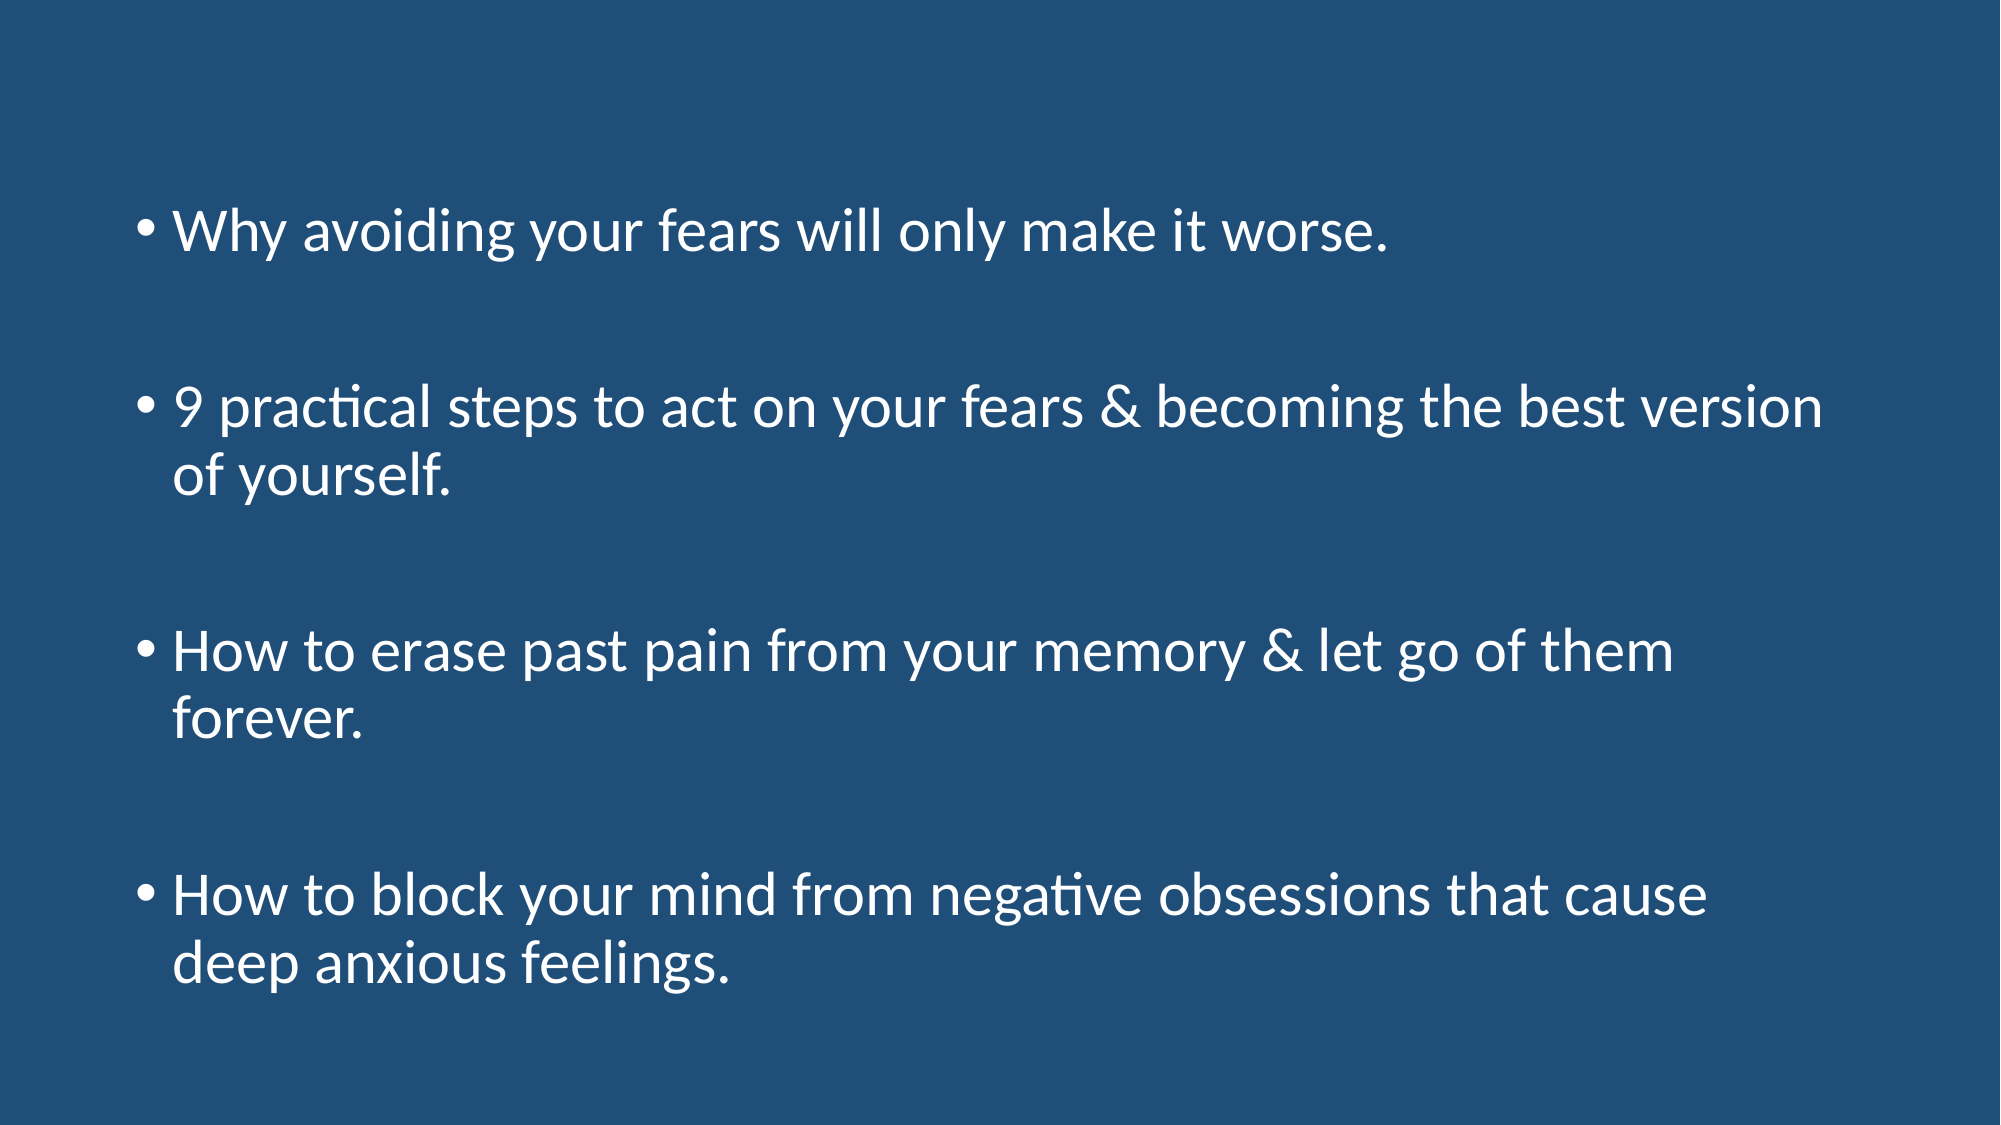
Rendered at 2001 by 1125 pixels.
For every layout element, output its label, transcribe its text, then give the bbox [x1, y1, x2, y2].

list Why avoiding your fears will only make it worse. 9 practical steps to act on your fears & becoming the best version of yourself. How to erase past pain from your memory & let go of them forever. How to block your mind from negative obsessions that cause deep anxious feelings. [120, 93, 1846, 700]
